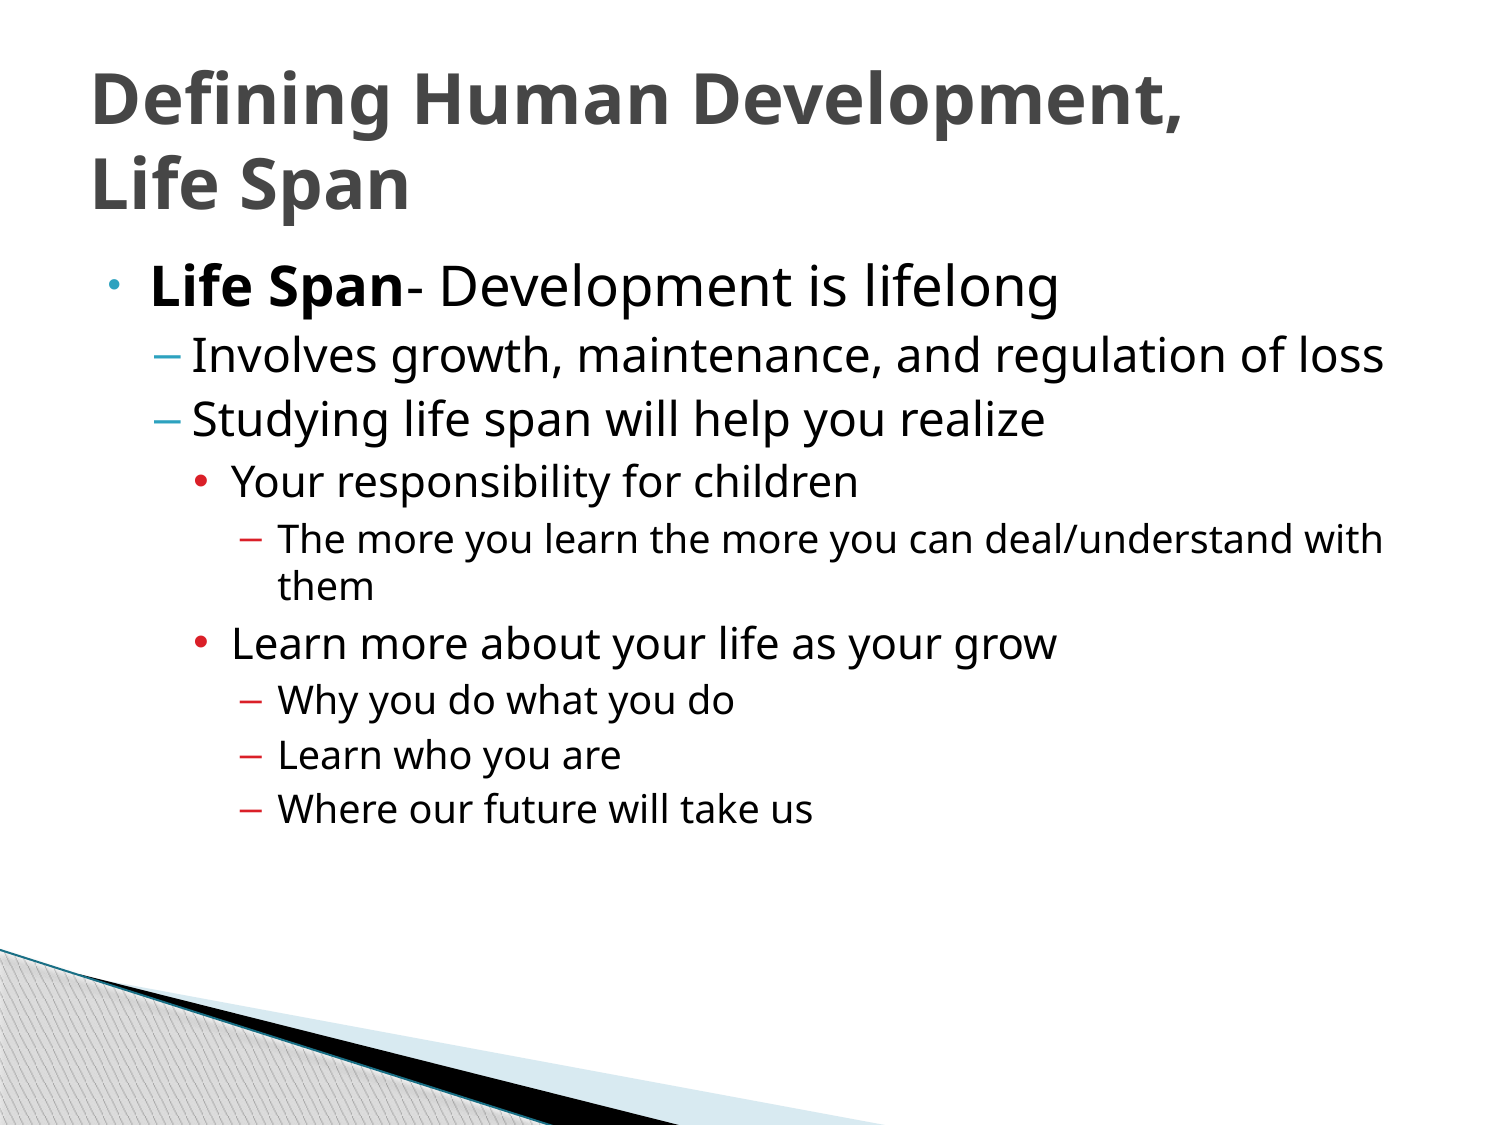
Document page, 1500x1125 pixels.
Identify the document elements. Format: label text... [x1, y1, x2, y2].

title Defining Human Development, Life Span [75, 45, 1425, 233]
list Life Span- Development is lifelong Involves growth, maintenance, and regulation of loss Studying life span will help you realize Your responsibility for children The more you learn the more you can deal/understand with them Learn more about your life as your grow Why you do what you do Learn who you are Where our future will take us [75, 243, 1425, 986]
